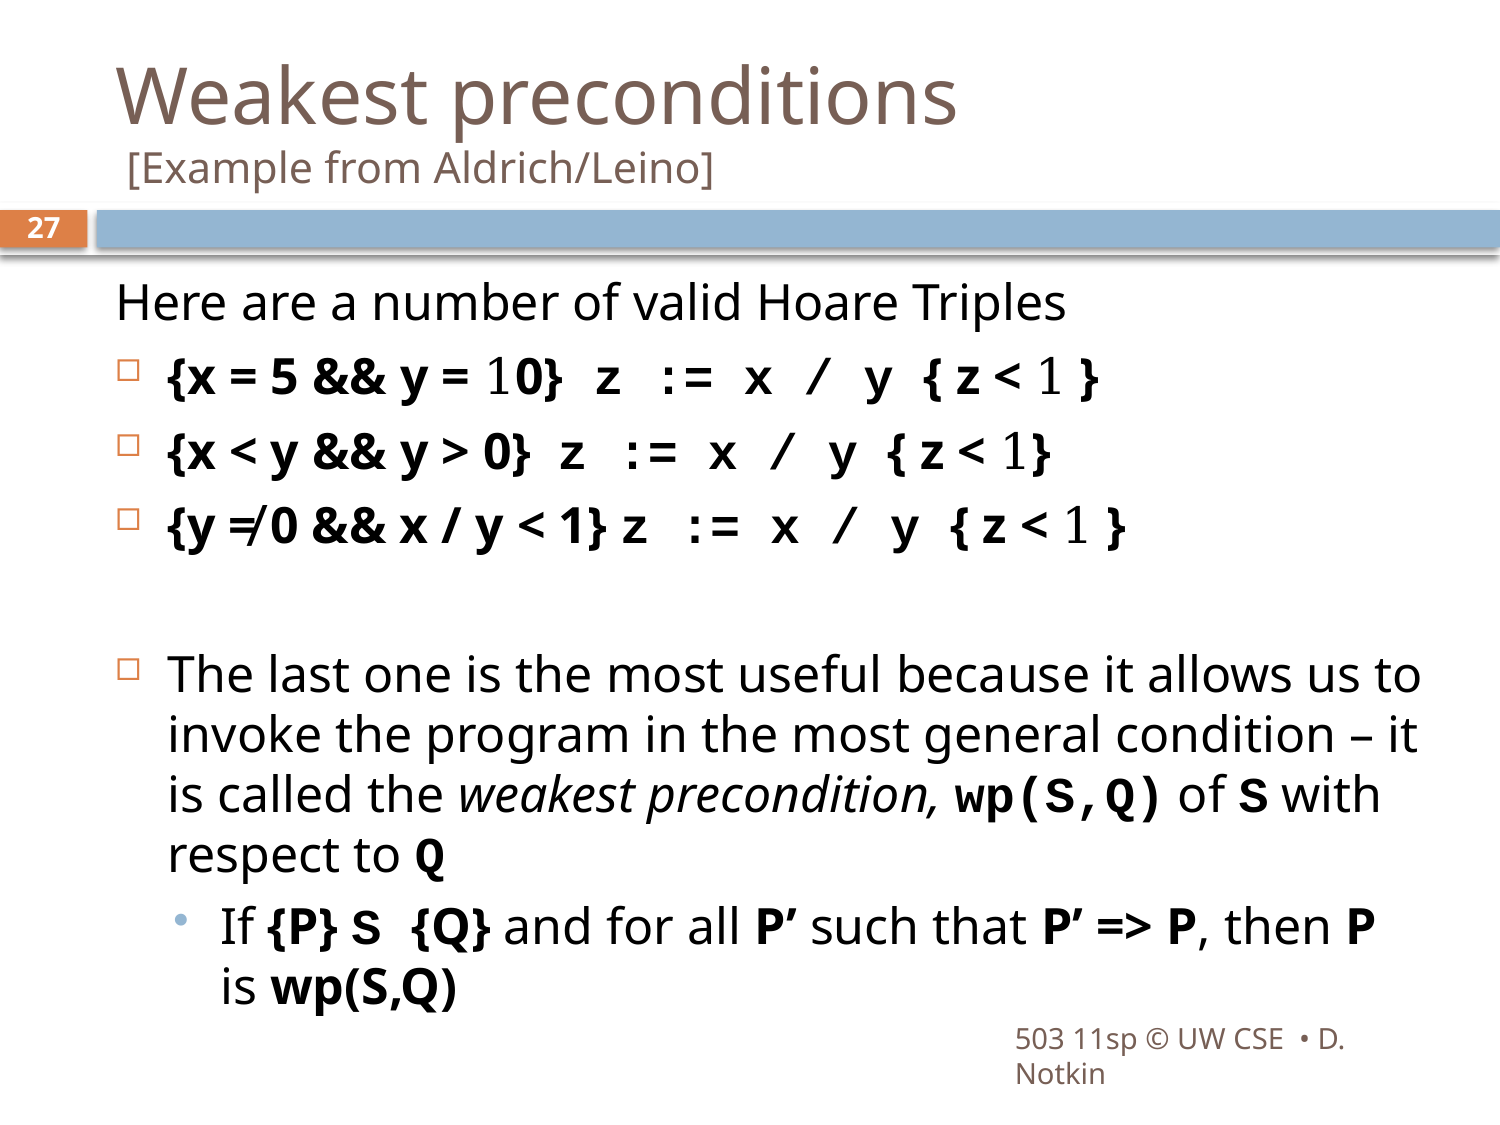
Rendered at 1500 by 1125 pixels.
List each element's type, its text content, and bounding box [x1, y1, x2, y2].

slide_number 27 [0, 208, 88, 249]
title Weakest preconditions [Example from Aldrich/Leino] [100, 37, 1438, 200]
list Here are a number of valid Hoare Triples {x = 5 && y = 10} z := x / y { z < 1 } {x < y && y > 0} z := x / y { z < 1} {y ≠ 0 && x / y < 1} z := x / y { z < 1 } The last one is the most useful because it allows us to invoke the program in the most general condition – it is called the weakest precondition, wp(S,Q) of S with respect to Q If {P} S {Q} and for all P’ such that P’ => P, then P is wp(S,Q) [100, 262, 1438, 1005]
slide_number 503 11sp © UW CSE • D. Notkin [999, 1025, 1438, 1085]
